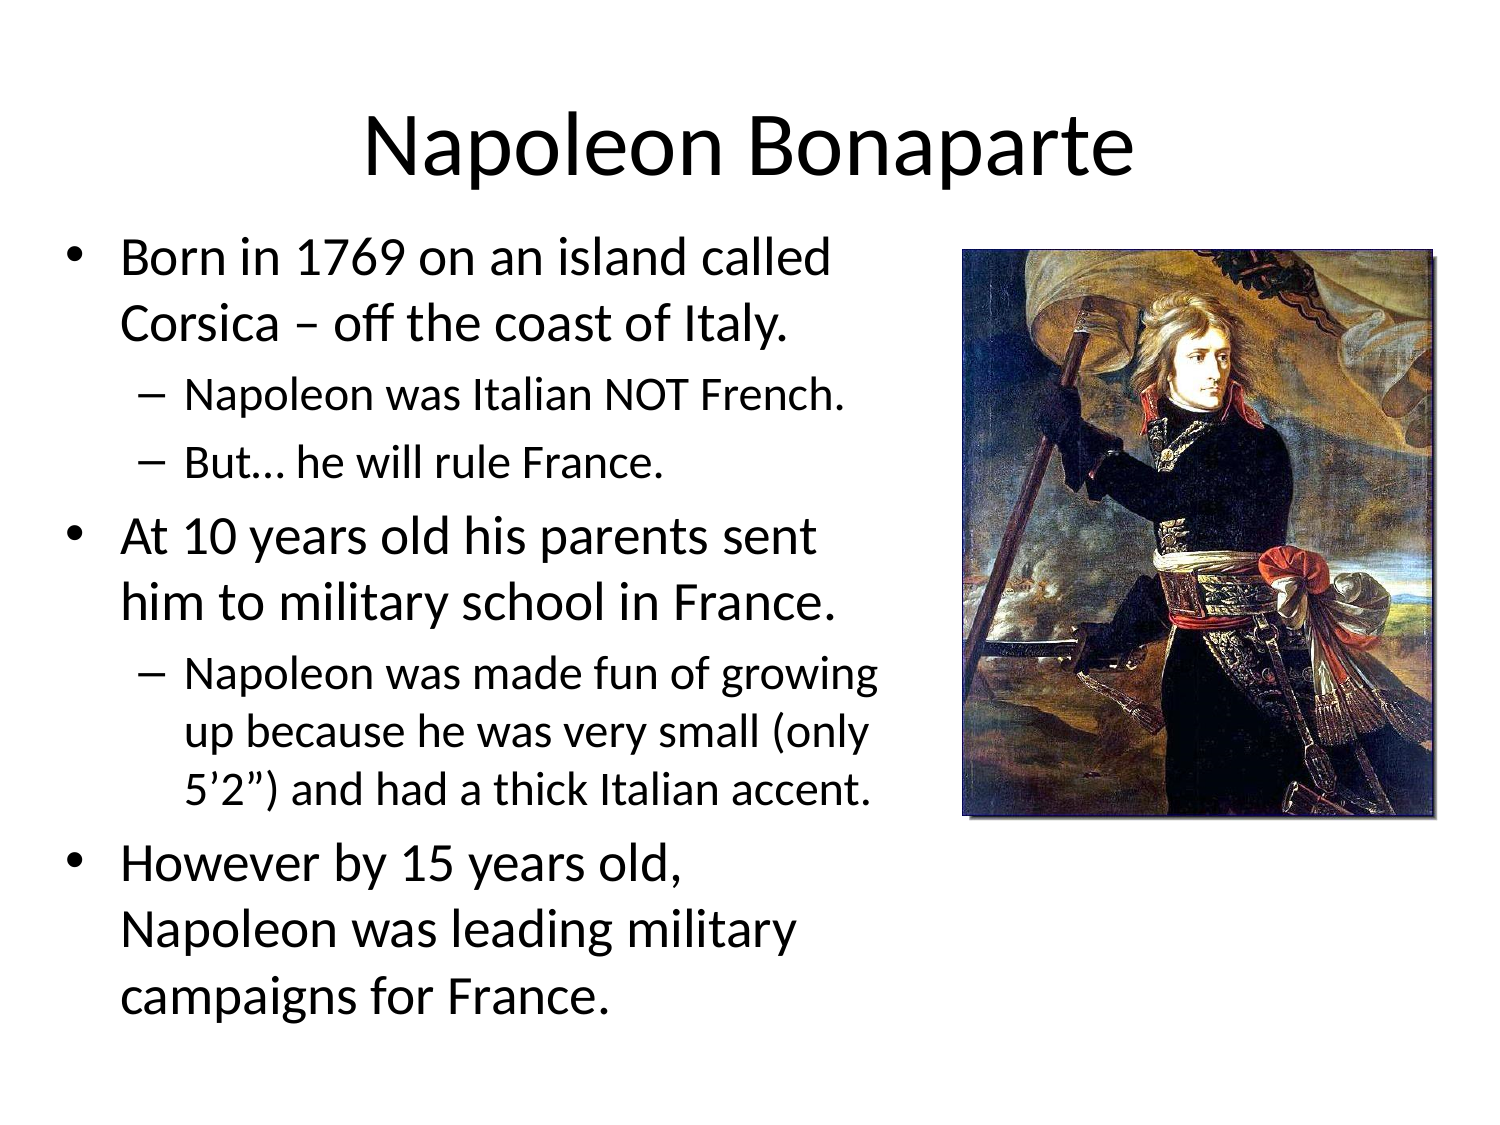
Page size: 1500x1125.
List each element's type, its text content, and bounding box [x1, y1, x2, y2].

list Born in 1769 on an island called Corsica – off the coast of Italy. Napoleon was Italian NOT French. But… he will rule France. At 10 years old his parents sent him to military school in France. Napoleon was made fun of growing up because he was very small (only 5’2”) and had a thick Italian accent. However by 15 years old, Napoleon was leading military campaigns for France. [50, 212, 913, 1075]
title Napoleon Bonaparte [75, 45, 1425, 233]
picture [962, 249, 1438, 821]
